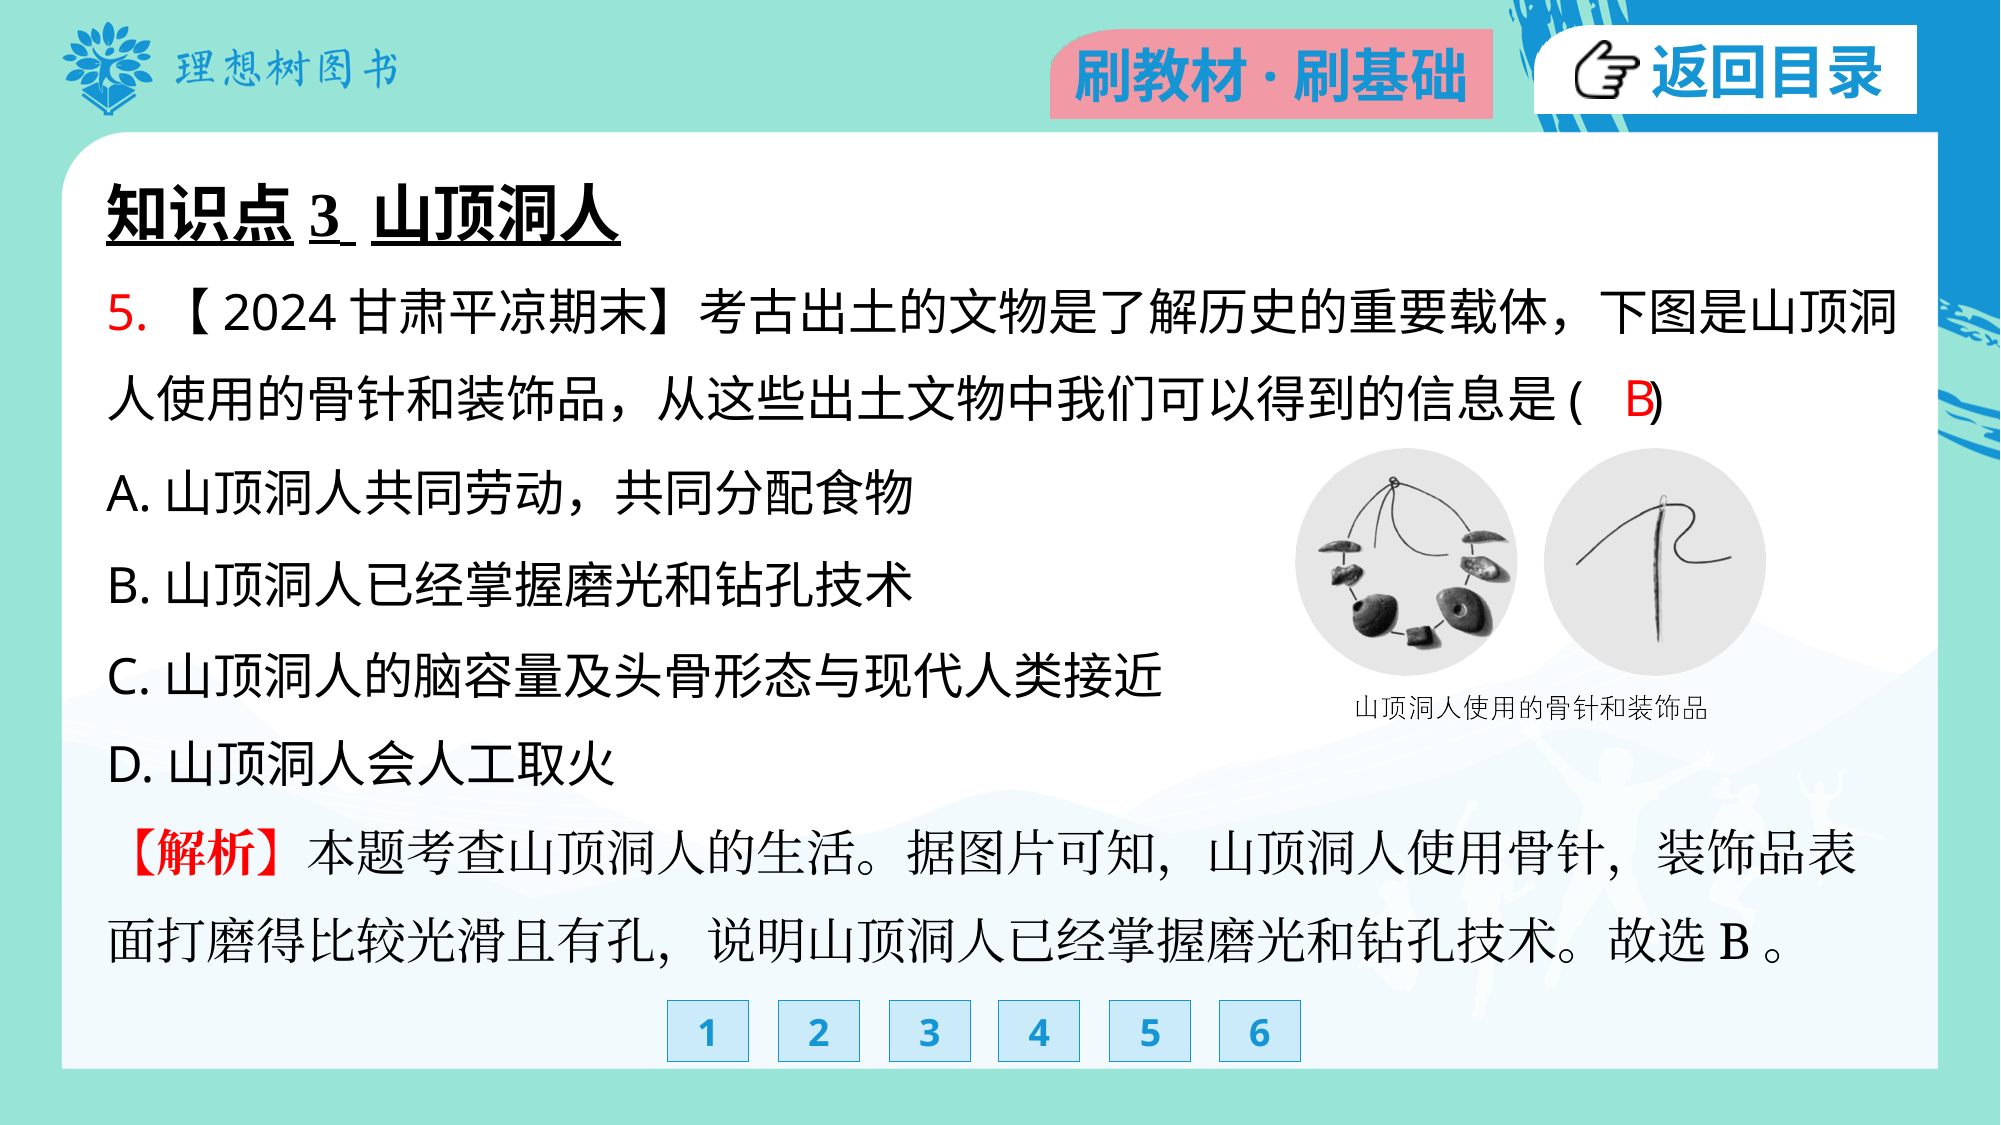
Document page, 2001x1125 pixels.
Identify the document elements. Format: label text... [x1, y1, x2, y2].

text_box 【解析】本题考查山顶洞人的生活。据图片可知，山顶洞人使用骨针，装饰品表 面打磨得比较光滑且有孔，说明山顶洞人已经掌握磨光和钻孔技术。故选B。 [106, 790, 1895, 960]
text_box A.山顶洞人共同劳动，共同分配食物 B.山顶洞人已经掌握磨光和钻孔技术 C.山顶洞人的脑容量及头骨形态与现代人类接近 D.山顶洞人会人工取火 [106, 429, 1389, 783]
picture [0, 0, 2000, 1125]
text_box 5.【2024甘肃平凉期末】考古出土的文物是了解历史的重要载体，下图是山顶洞 人使用的骨针和装饰品，从这些出土文物中我们可以得到的信息是( ) [106, 248, 1895, 419]
text_box B [1609, 338, 1671, 417]
text_box 知识点3 山顶洞人 [106, 141, 1895, 248]
